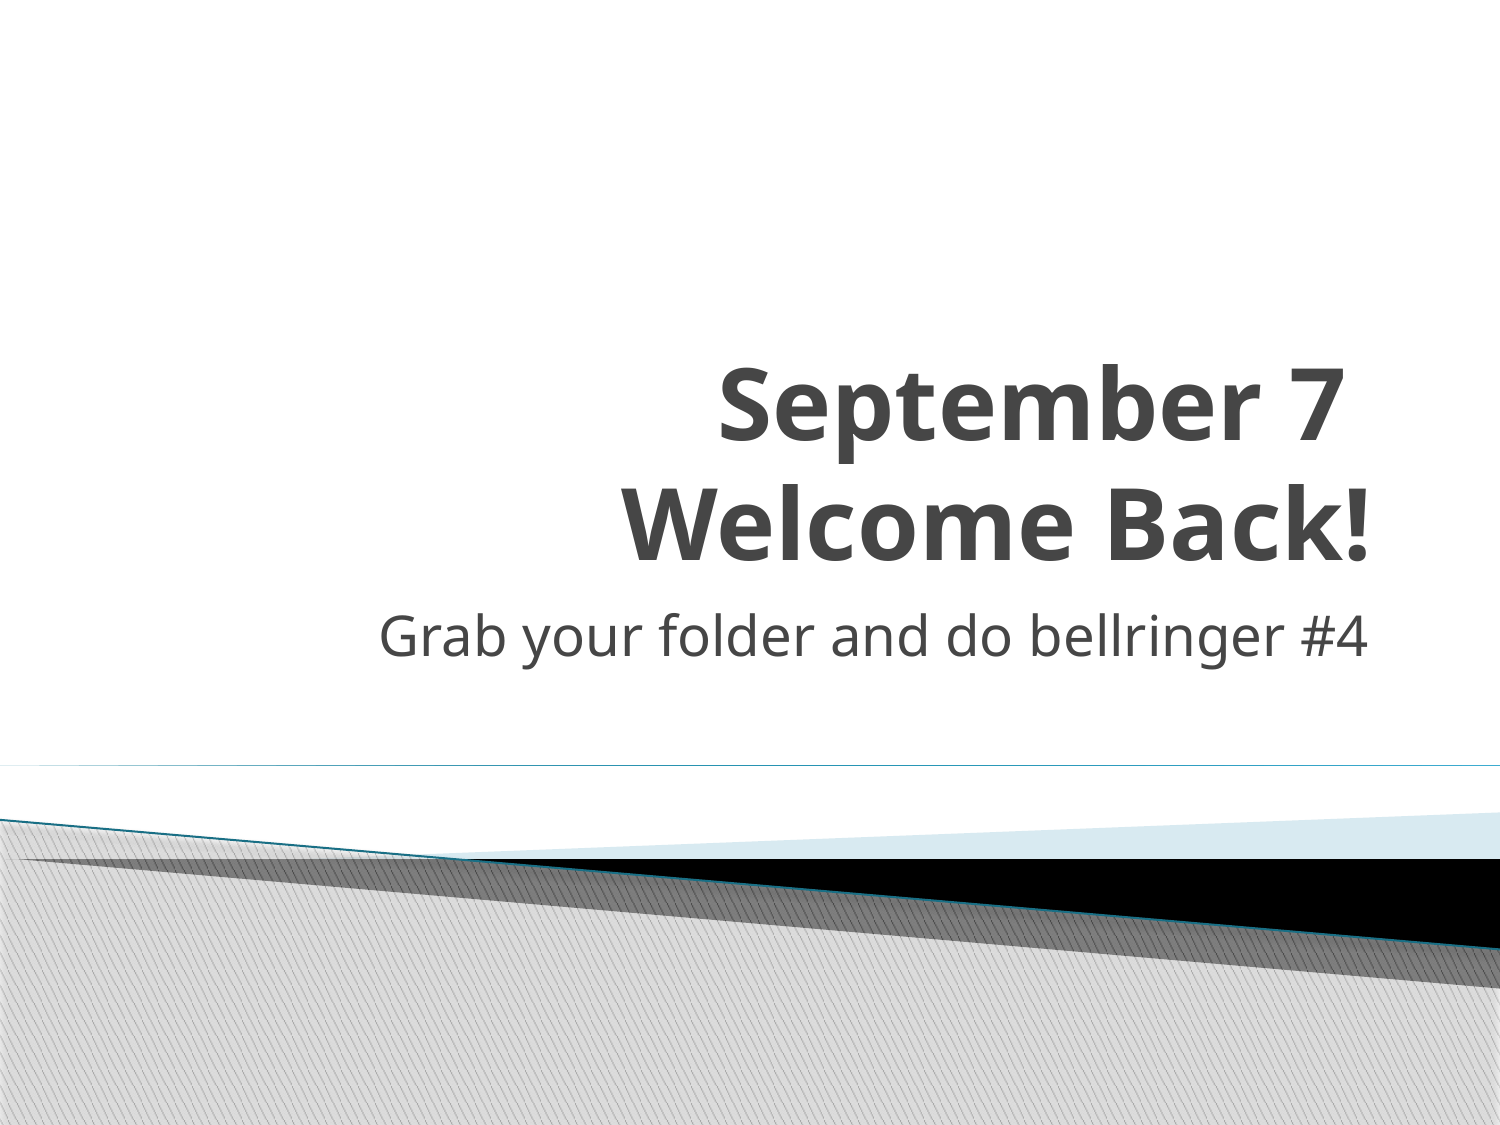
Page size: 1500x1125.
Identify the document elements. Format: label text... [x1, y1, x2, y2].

picture [5, 859, 1500, 989]
title September 7 Welcome Back! [112, 287, 1388, 588]
subtitle Grab your folder and do bellringer #4 [112, 592, 1388, 790]
